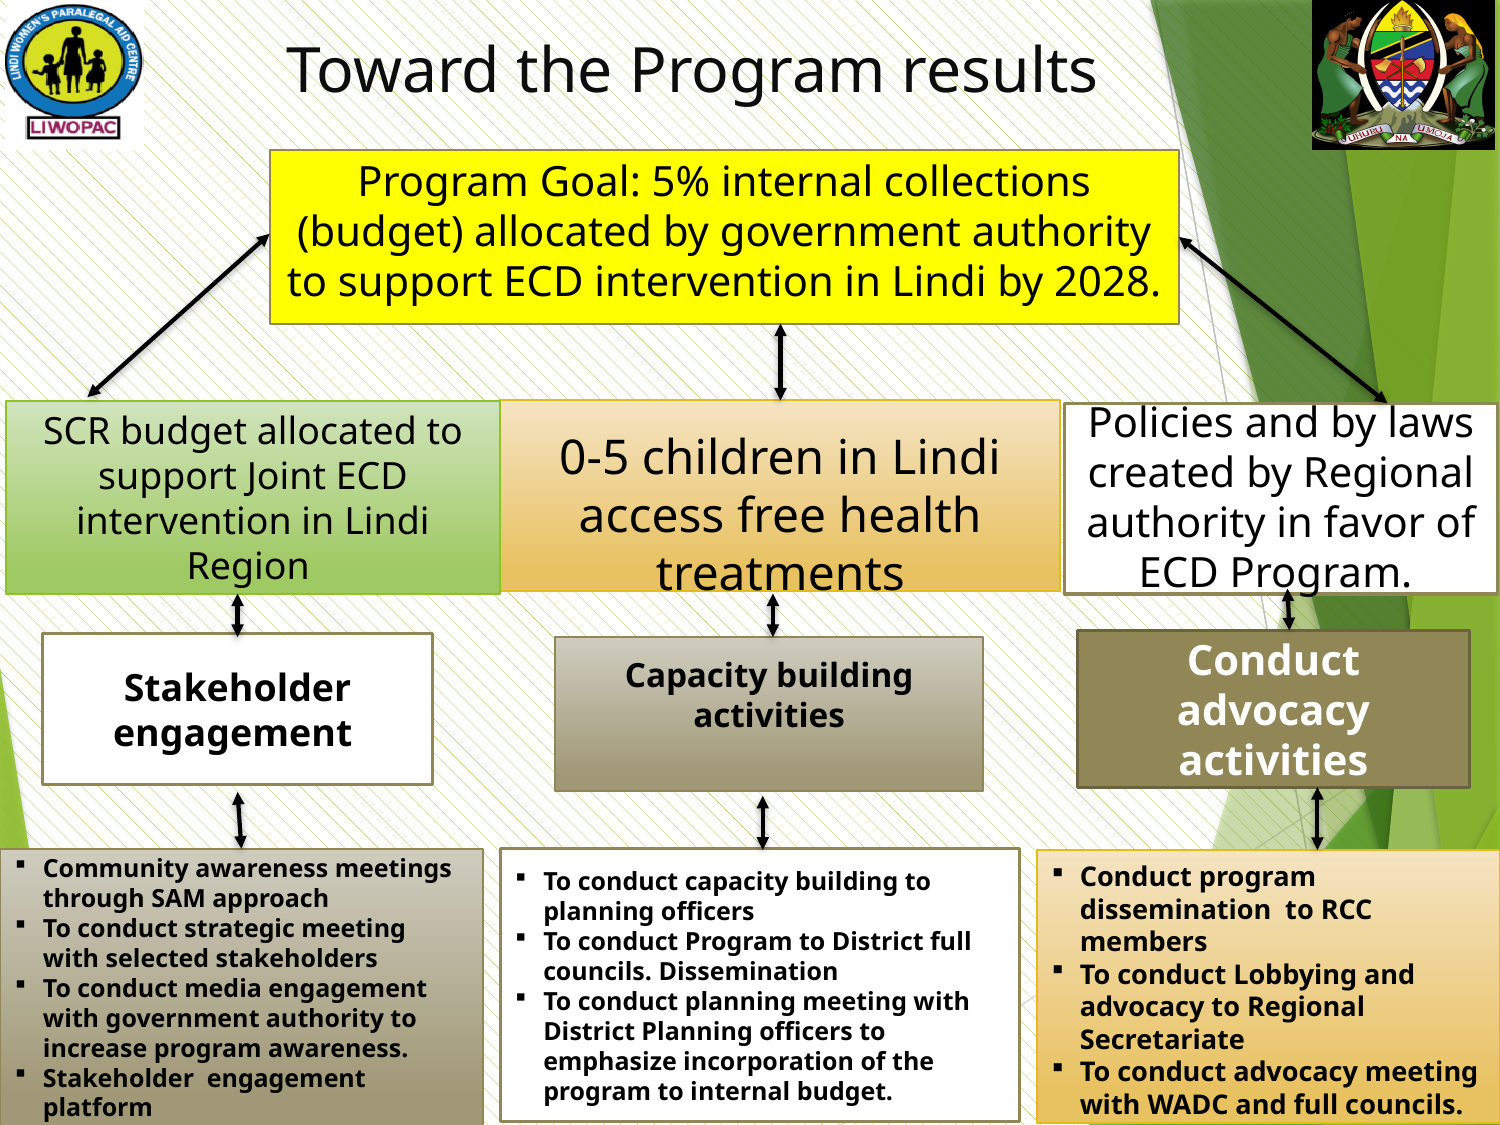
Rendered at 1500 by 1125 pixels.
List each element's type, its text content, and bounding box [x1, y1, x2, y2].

picture [5, 0, 144, 151]
title Toward the Program results [232, 22, 1186, 121]
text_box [1286, 588, 1290, 631]
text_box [236, 791, 242, 850]
text_box To conduct capacity building to planning officers To conduct Program to District full councils. Dissemination To conduct planning meeting with District Planning officers to emphasize incorporation of the program to internal budget. [499, 847, 1021, 1123]
text_box 0-5 children in Lindi access free health treatments [499, 399, 1061, 592]
text_box Program Goal: 5% internal collections (budget) allocated by government authority to support ECD intervention in Lindi by 2028. [269, 149, 1180, 325]
picture [1311, 0, 1496, 151]
text_box Conduct advocacy activities [1076, 629, 1471, 789]
text_box Community awareness meetings through SAM approach To conduct strategic meeting with selected stakeholders To conduct media engagement with government authority to increase program awareness. Stakeholder engagement platform [0, 848, 484, 1125]
text_box SCR budget allocated to support Joint ECD intervention in Lindi Region [5, 400, 501, 595]
text_box Conduct program dissemination to RCC members To conduct Lobbying and advocacy to Regional Secretariate To conduct advocacy meeting with WADC and full councils. [1036, 849, 1500, 1124]
list [0, 147, 1500, 1122]
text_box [86, 233, 271, 398]
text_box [1178, 236, 1388, 404]
text_box Capacity building activities [554, 636, 984, 792]
text_box Policies and by laws created by Regional authority in favor of ECD Program. [1063, 402, 1499, 596]
text_box Stakeholder engagement [41, 632, 434, 786]
